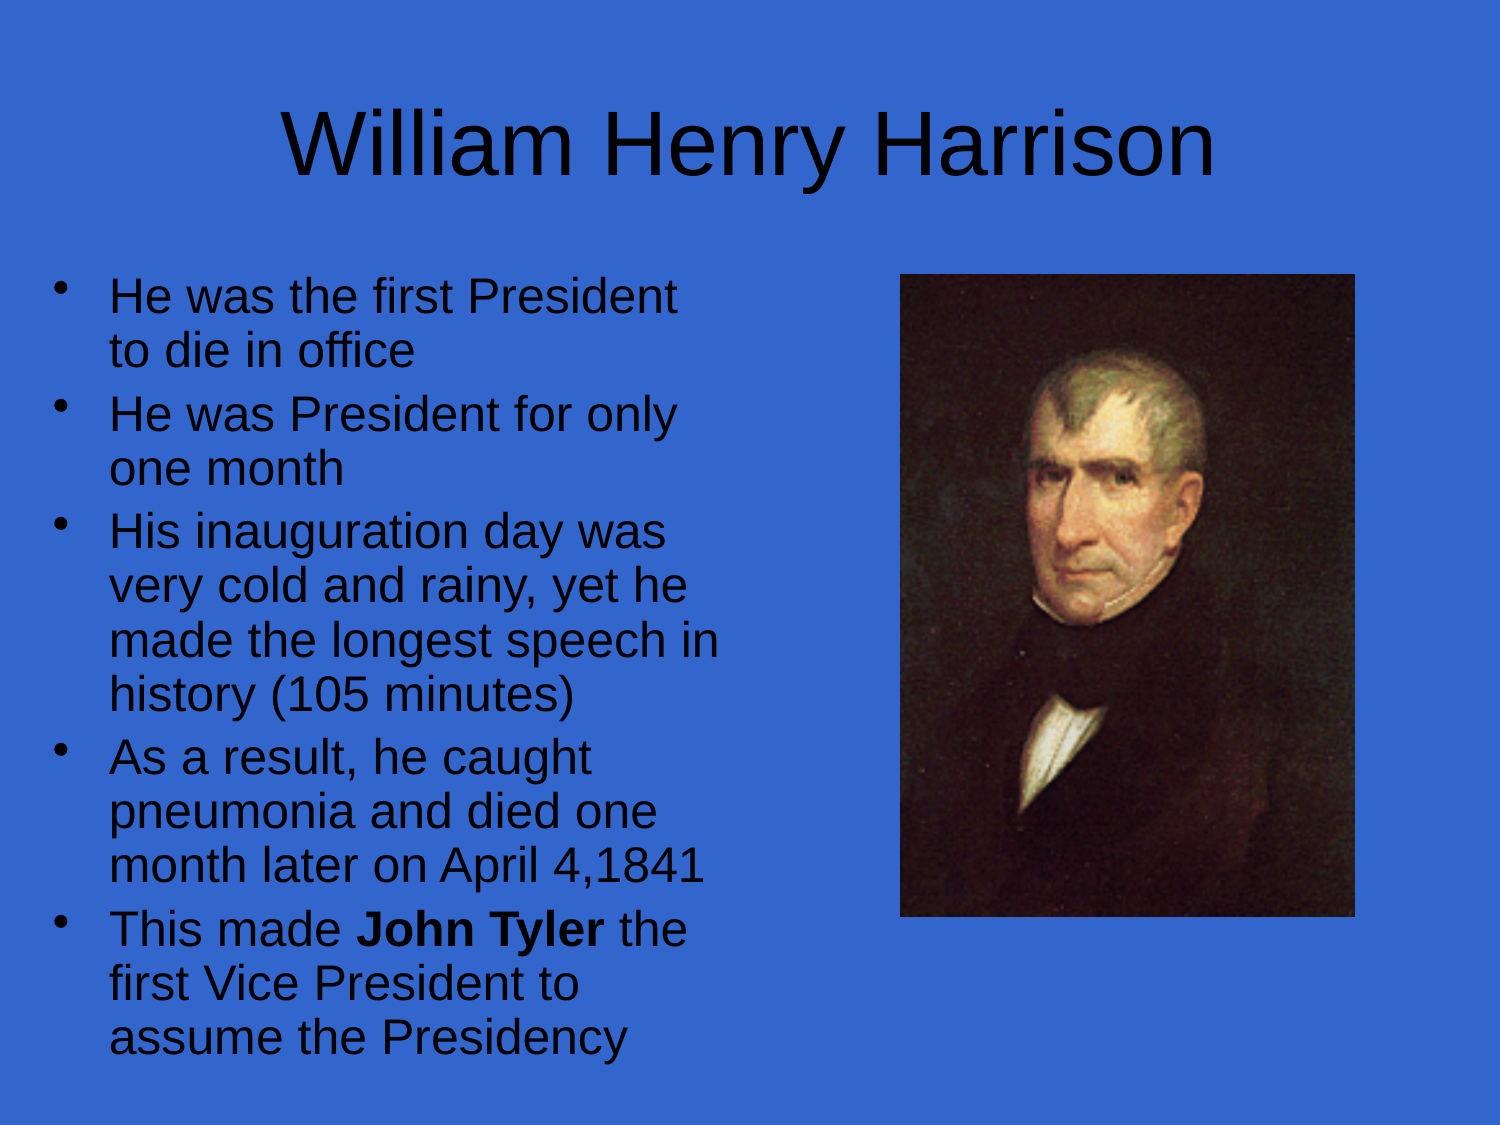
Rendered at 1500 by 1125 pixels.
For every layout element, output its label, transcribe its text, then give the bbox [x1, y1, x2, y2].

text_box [899, 274, 1355, 917]
list He was the first President to die in office He was President for only one month His inauguration day was very cold and rainy, yet he made the longest speech in history (105 minutes) As a result, he caught pneumonia and died one month later on April 4,1841 This made John Tyler the first Vice President to assume the Presidency [37, 262, 738, 1075]
title William Henry Harrison [75, 45, 1425, 233]
